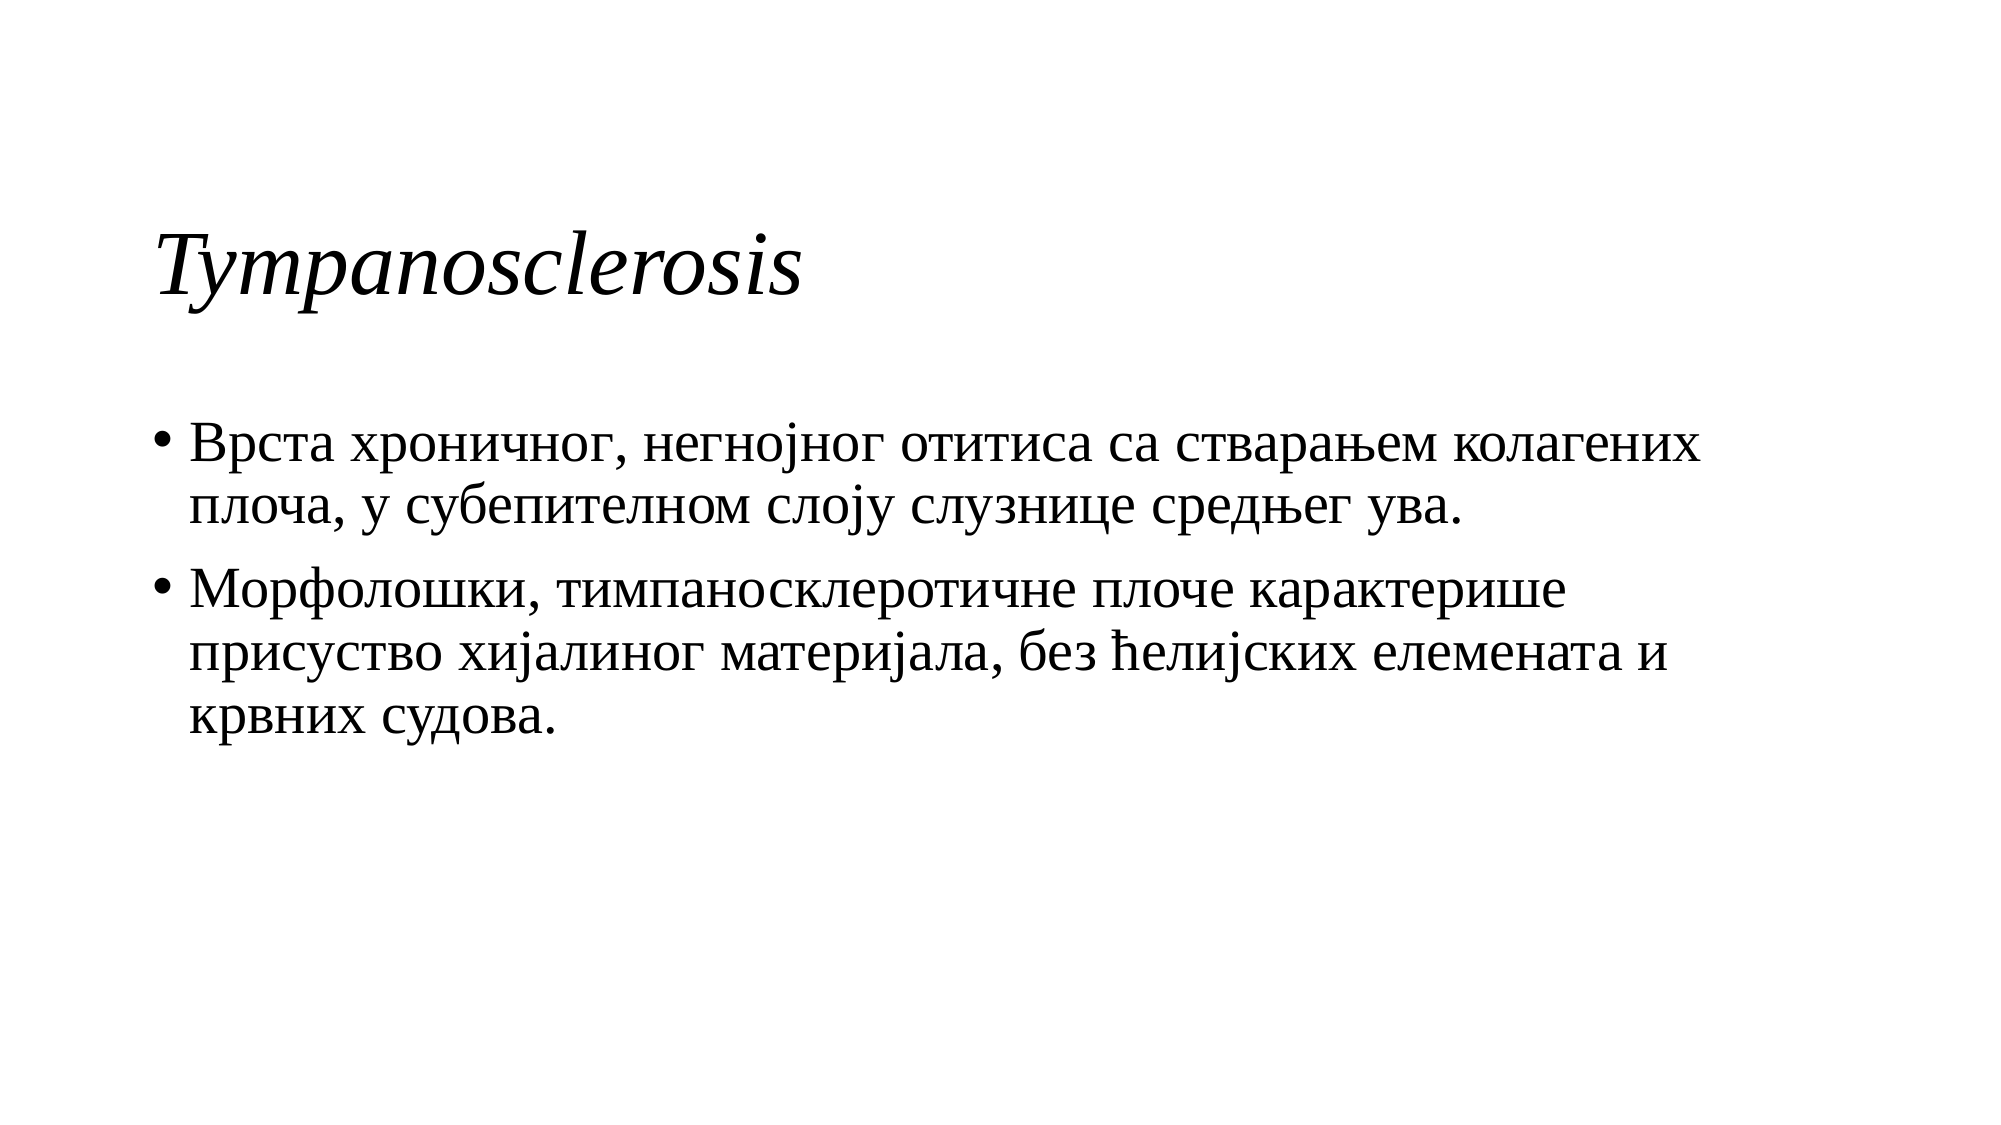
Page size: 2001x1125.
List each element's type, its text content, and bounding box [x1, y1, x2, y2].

list Врста хроничног, негнојног отитиса са стварањем колагених плоча, у субепителном слоју слузнице средњег ува. Морфолошки, тимпаносклеротичне плоче карактерише присуство хијалиног материјала, без ћелијских елемената и крвних судова. [137, 403, 1826, 815]
title Tympanosclerosis [137, 106, 1863, 324]
